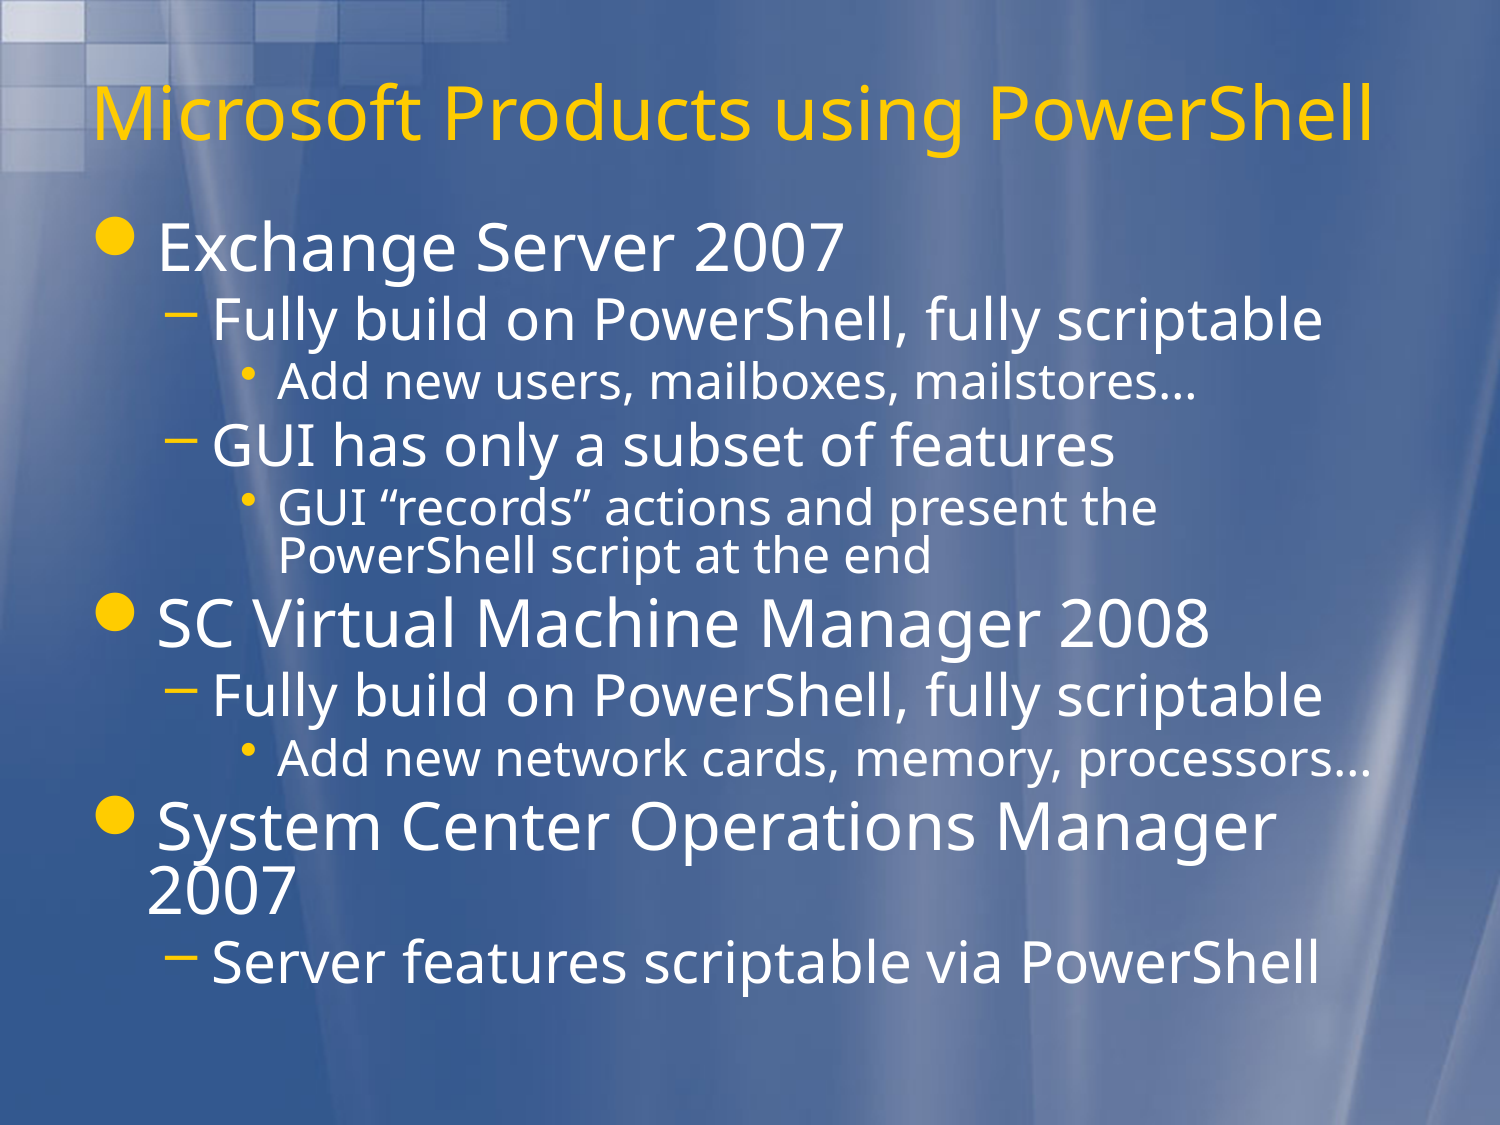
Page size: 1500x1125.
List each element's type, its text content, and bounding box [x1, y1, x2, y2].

list Exchange Server 2007 Fully build on PowerShell, fully scriptable Add new users, mailboxes, mailstores… GUI has only a subset of features GUI “records” actions and present the PowerShell script at the end SC Virtual Machine Manager 2008 Fully build on PowerShell, fully scriptable Add new network cards, memory, processors… System Center Operations Manager 2007 Server features scriptable via PowerShell [74, 212, 1426, 1051]
title Microsoft Products using PowerShell [74, 44, 1426, 176]
picture [0, 0, 1500, 1125]
